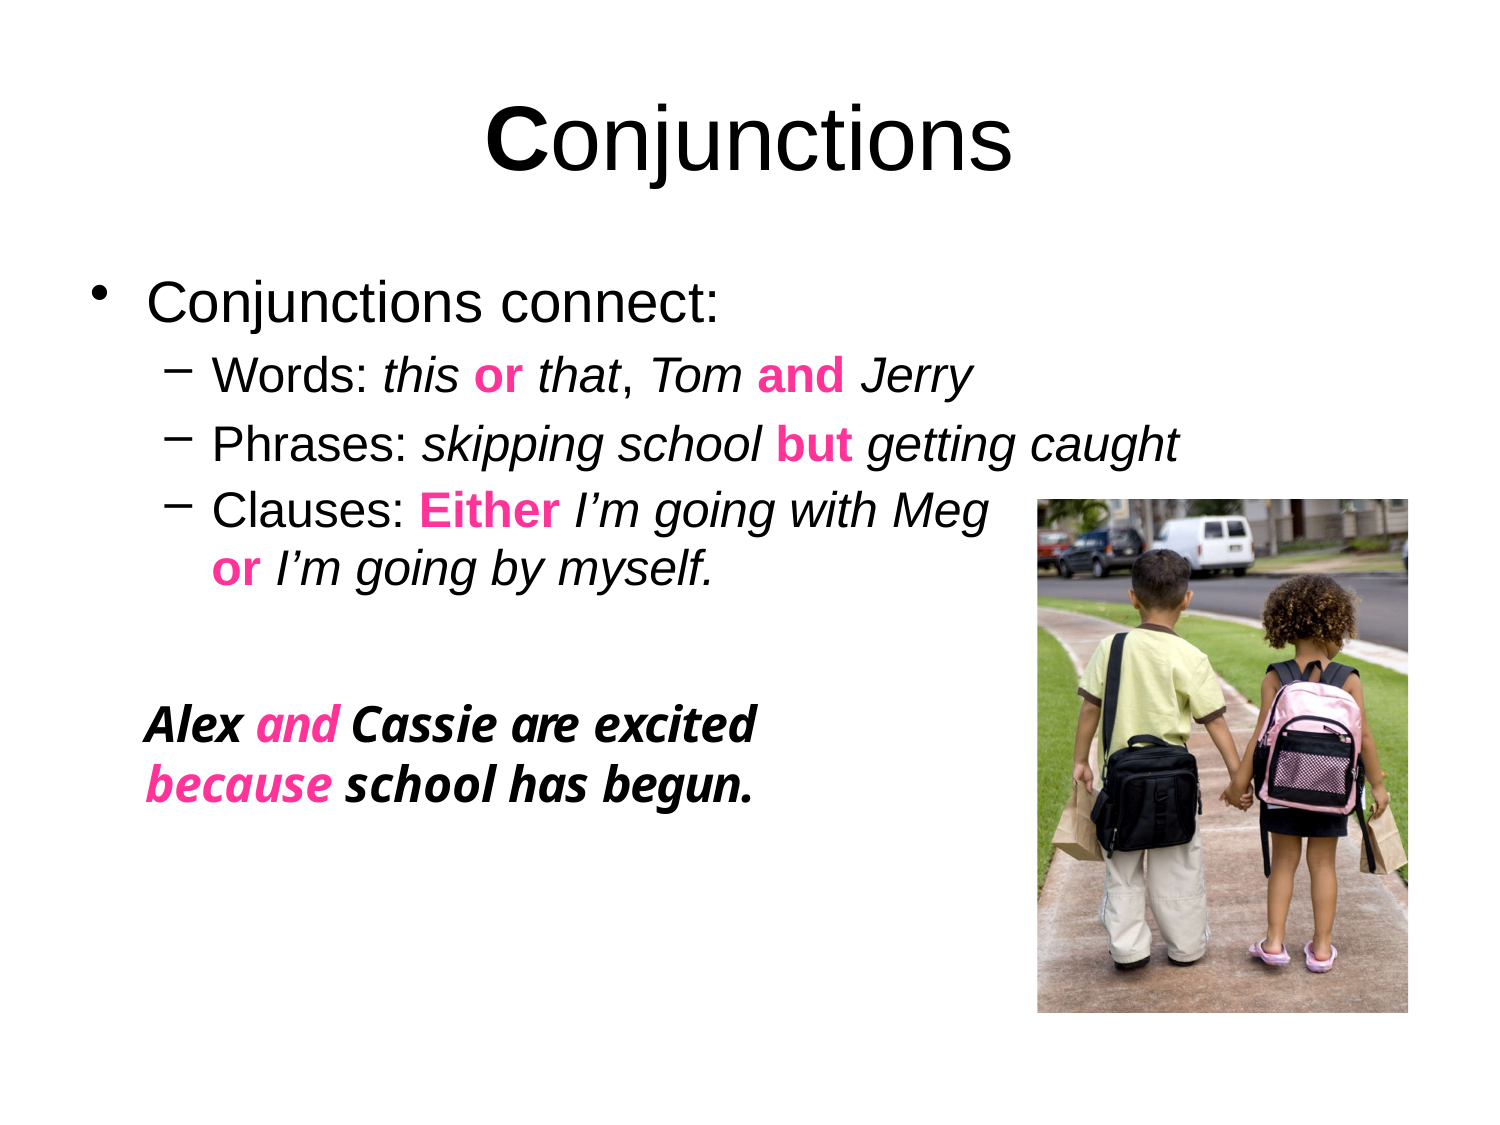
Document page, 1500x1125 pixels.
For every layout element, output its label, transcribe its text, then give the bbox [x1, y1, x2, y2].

text_box [1037, 499, 1409, 1013]
title Conjunctions [482, 76, 1018, 252]
text_box Conjunctions connect: Words: this or that, Tom and Jerry Phrases: skipping school but getting caught Clauses: Either I’m going with Meg or I’m going by myself. Alex and Cassie are excited because school has begun. [87, 252, 1186, 813]
